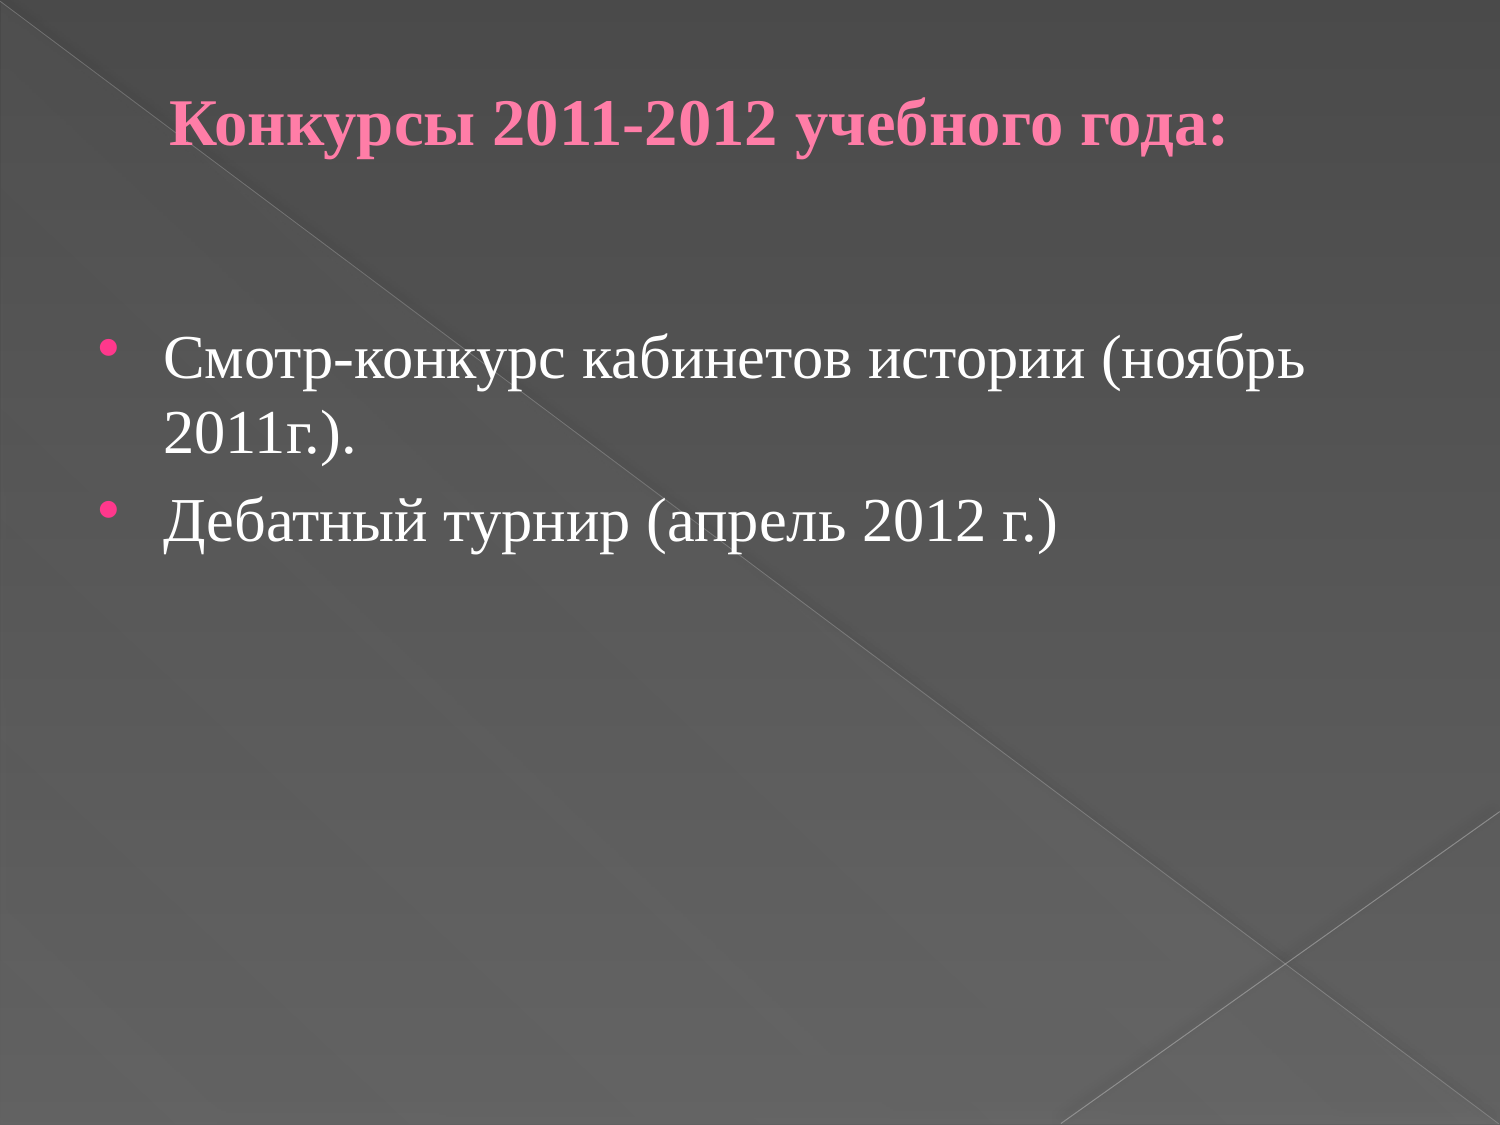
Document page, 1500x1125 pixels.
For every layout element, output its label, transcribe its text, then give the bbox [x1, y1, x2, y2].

list Смотр-конкурс кабинетов истории (ноябрь 2011г.). Дебатный турнир (апрель 2012 г.) [75, 308, 1425, 1059]
title Конкурсы 2011-2012 учебного года: [75, 43, 1425, 274]
